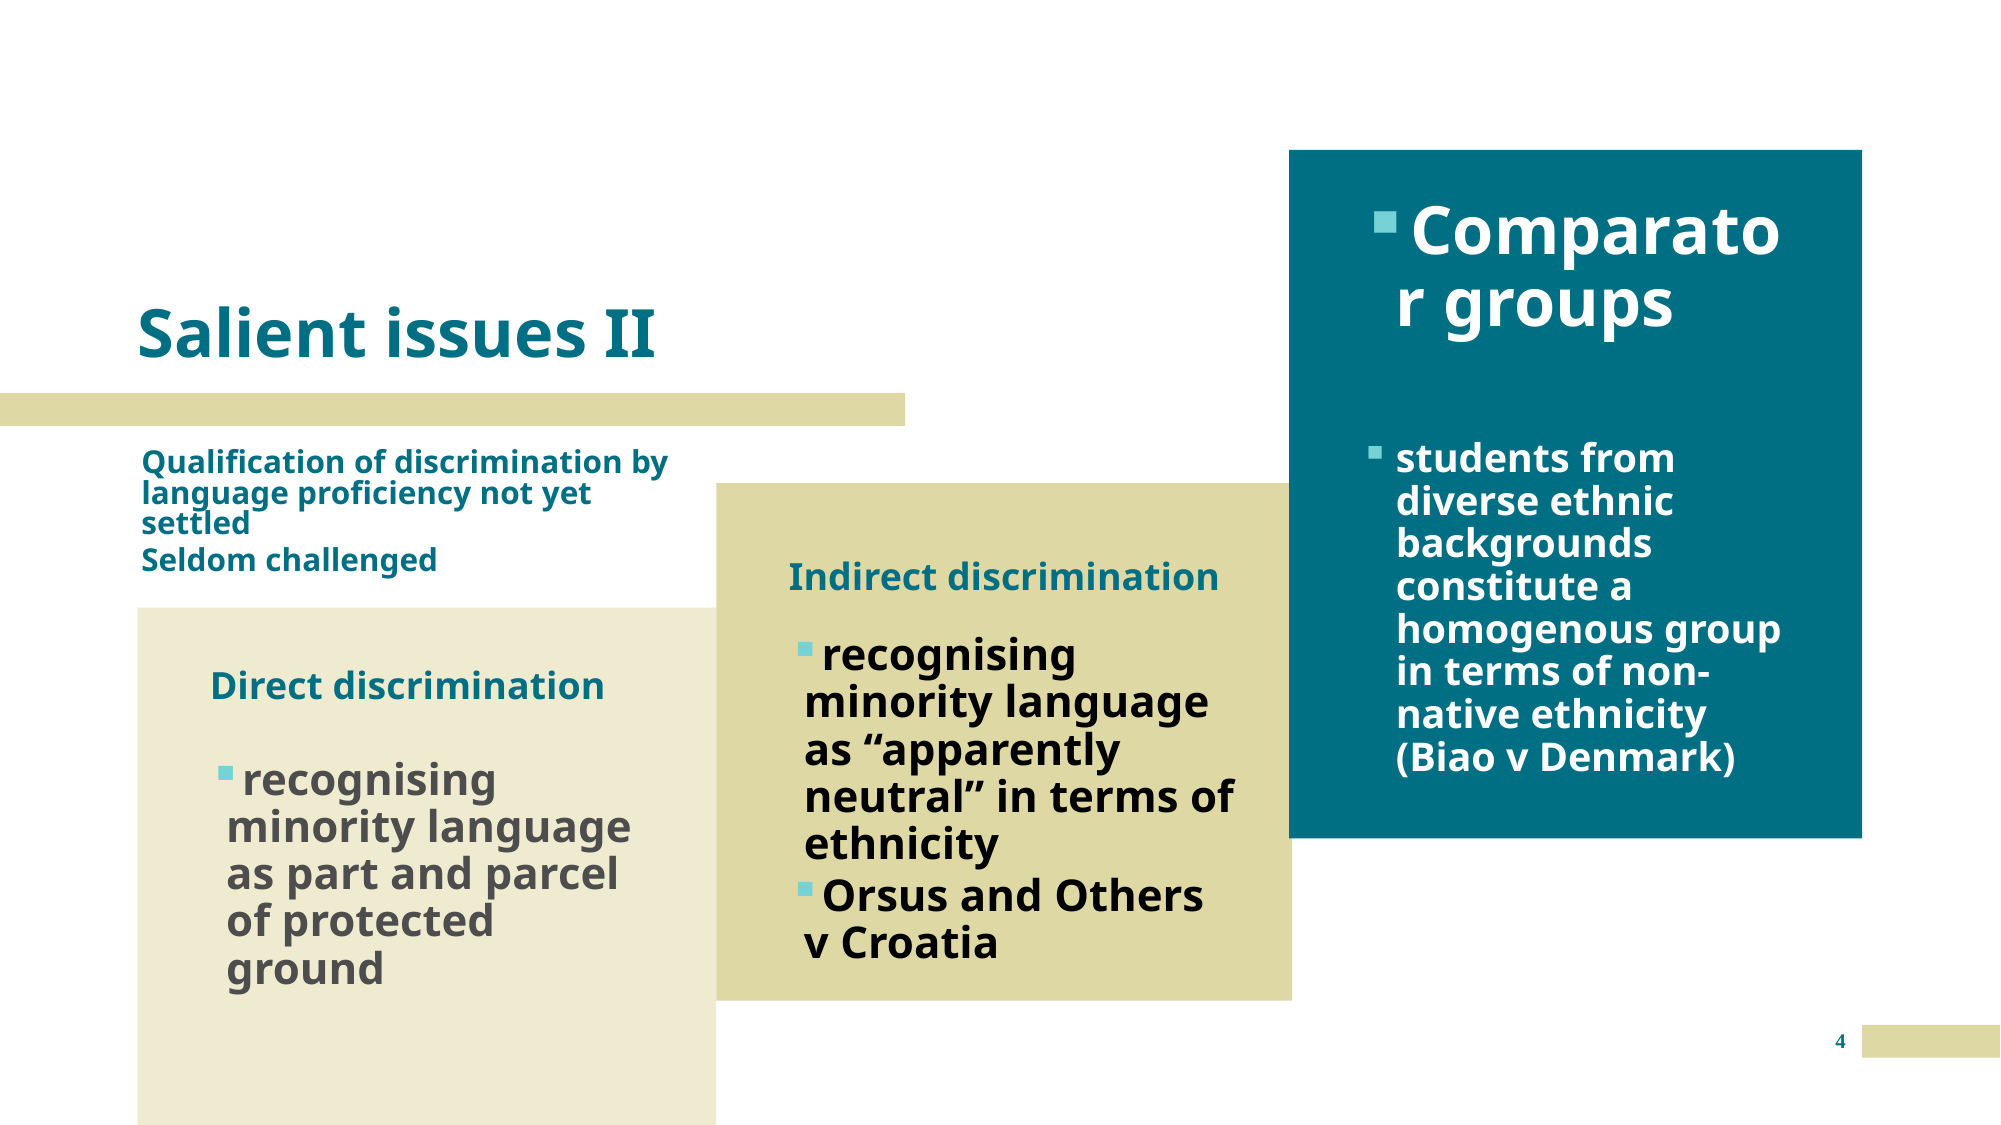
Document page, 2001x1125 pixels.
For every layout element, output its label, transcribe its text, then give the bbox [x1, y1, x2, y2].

title Salient issues II [136, 150, 1143, 373]
list recognising minority language as part and parcel of protected ground [208, 756, 660, 998]
text_box Direct discrimination [209, 628, 659, 707]
list Comparator groups students from diverse ethnic backgrounds constitute a homogenous group in terms of non-native ethnicity (Biao v Denmark) [1359, 196, 1810, 843]
list Indirect discrimination [788, 518, 1236, 598]
slide_number 4 [1829, 1026, 1852, 1050]
list Qualification of discrimination by language proficiency not yet settled Seldom challenged [140, 448, 705, 589]
list recognising minority language as “apparently neutral” in terms of ethnicity Orsus and Others v Croatia [788, 632, 1236, 975]
